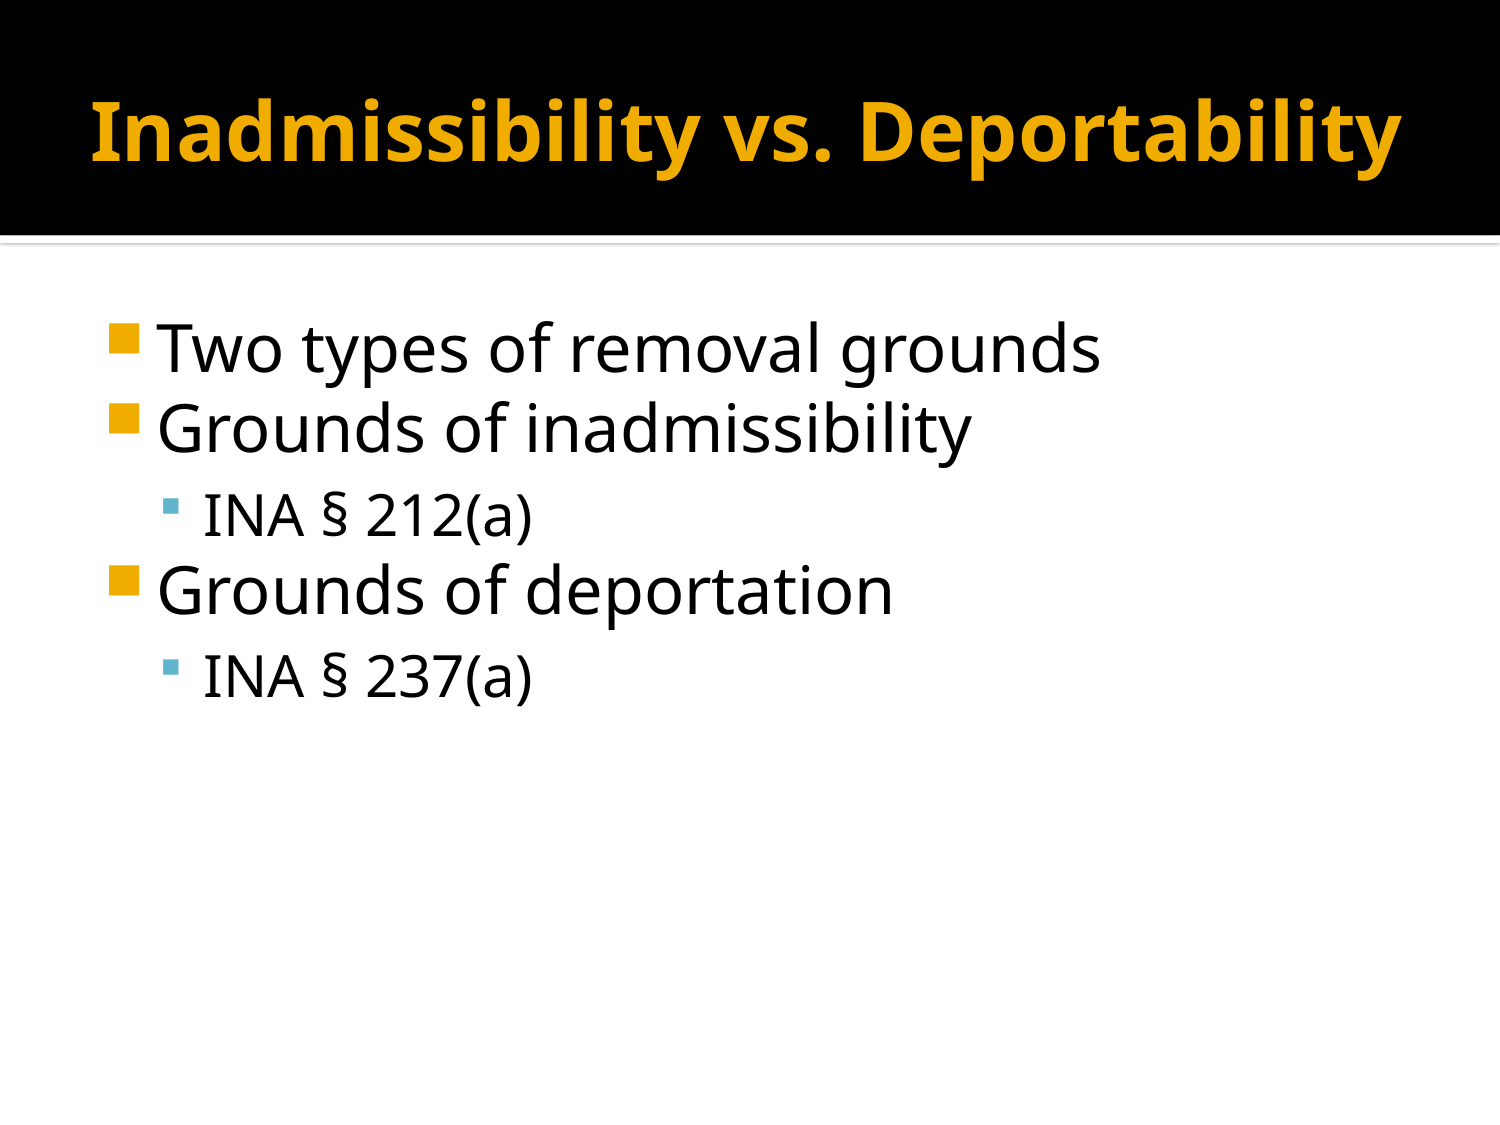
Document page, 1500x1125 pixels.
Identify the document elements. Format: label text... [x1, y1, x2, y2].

list Two types of removal grounds Grounds of inadmissibility INA § 212(a) Grounds of deportation INA § 237(a) [75, 291, 1425, 1050]
title Inadmissibility vs. Deportability [75, 25, 1425, 231]
